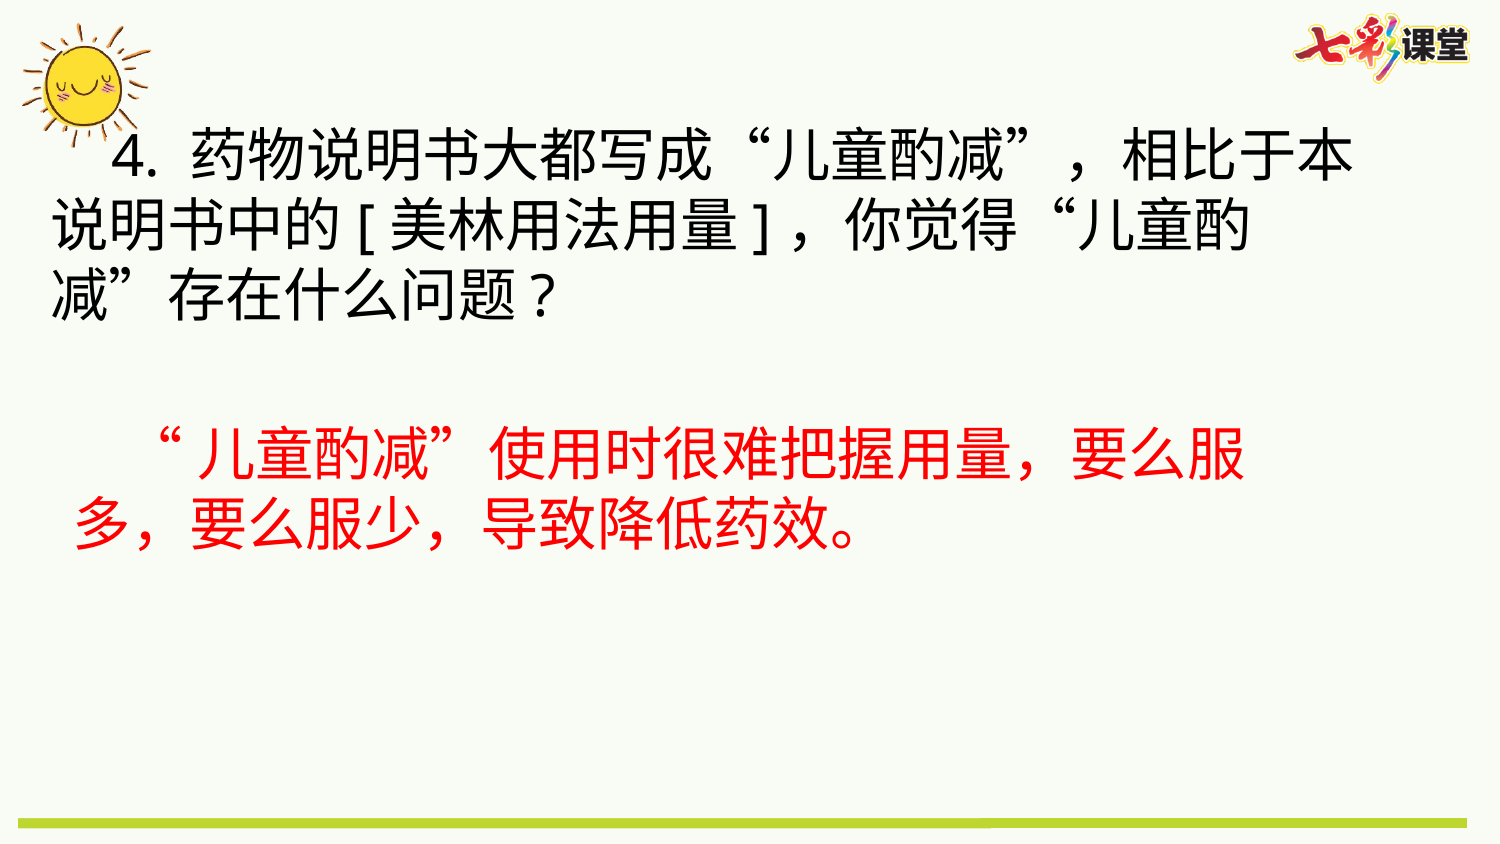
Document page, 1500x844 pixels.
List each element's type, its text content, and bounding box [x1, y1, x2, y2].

text_box 4. 药物说明书大都写成“儿童酌减”，相比于本说明书中的[美林用法用量]，你觉得“儿童酌减”存在什么问题? [35, 110, 1377, 336]
text_box “儿童酌减”使用时很难把握用量，要么服多，要么服少，导致降低药效。 [58, 410, 1375, 565]
picture [1291, 9, 1472, 87]
picture [18, 771, 1467, 844]
picture [0, 0, 173, 172]
